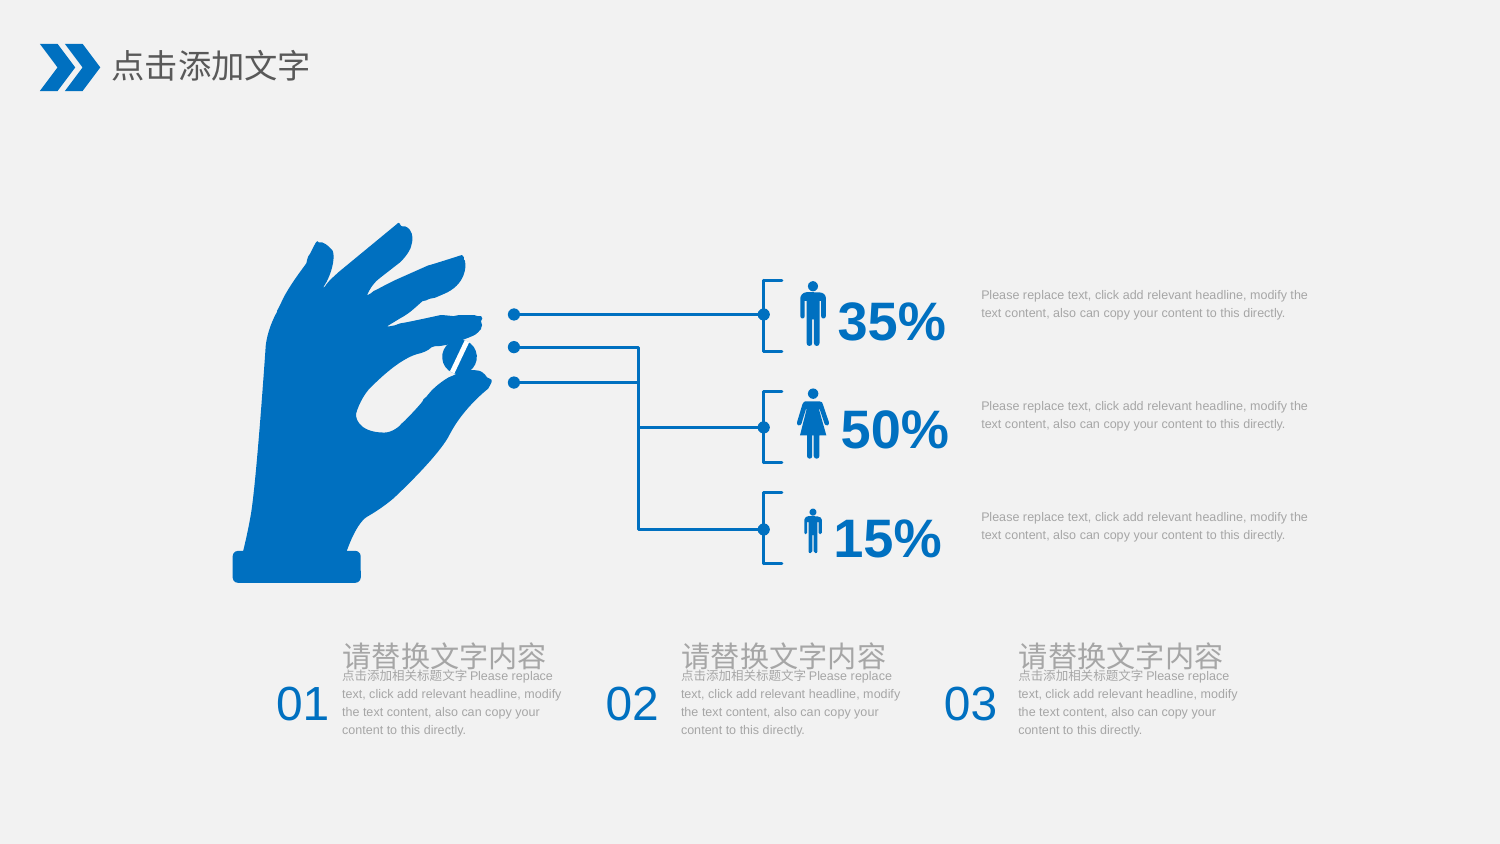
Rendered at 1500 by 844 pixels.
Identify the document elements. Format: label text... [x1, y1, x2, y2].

text_box 请替换文字内容 [1018, 631, 1224, 664]
text_box 点击添加相关标题文字Please replace text, click add relevant headline, modify the text content, also can copy your content to this directly. [681, 664, 918, 737]
text_box Please replace text, click add relevant headline, modify the text content, also can copy your content to this directly. [981, 505, 1317, 542]
text_box 点击添加相关标题文字Please replace text, click add relevant headline, modify the text content, also can copy your content to this directly. [341, 664, 578, 737]
text_box 点击添加相关标题文字Please replace text, click add relevant headline, modify the text content, also can copy your content to this directly. [1018, 664, 1255, 737]
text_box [513, 382, 764, 530]
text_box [513, 346, 764, 382]
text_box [441, 339, 478, 375]
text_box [763, 280, 783, 352]
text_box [800, 280, 826, 347]
text_box 15% [833, 490, 943, 569]
text_box 01 [276, 672, 330, 731]
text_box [232, 222, 494, 584]
text_box 03 [943, 672, 998, 731]
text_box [769, 391, 783, 463]
text_box 50% [840, 381, 950, 460]
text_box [804, 508, 822, 554]
text_box 35% [837, 273, 947, 352]
text_box 02 [605, 672, 660, 731]
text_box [796, 388, 830, 459]
text_box 请替换文字内容 [342, 631, 548, 664]
text_box Please replace text, click add relevant headline, modify the text content, also can copy your content to this directly. [981, 394, 1317, 431]
text_box 请替换文字内容 [681, 631, 887, 664]
text_box Please replace text, click add relevant headline, modify the text content, also can copy your content to this directly. [981, 283, 1317, 320]
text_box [763, 492, 783, 565]
